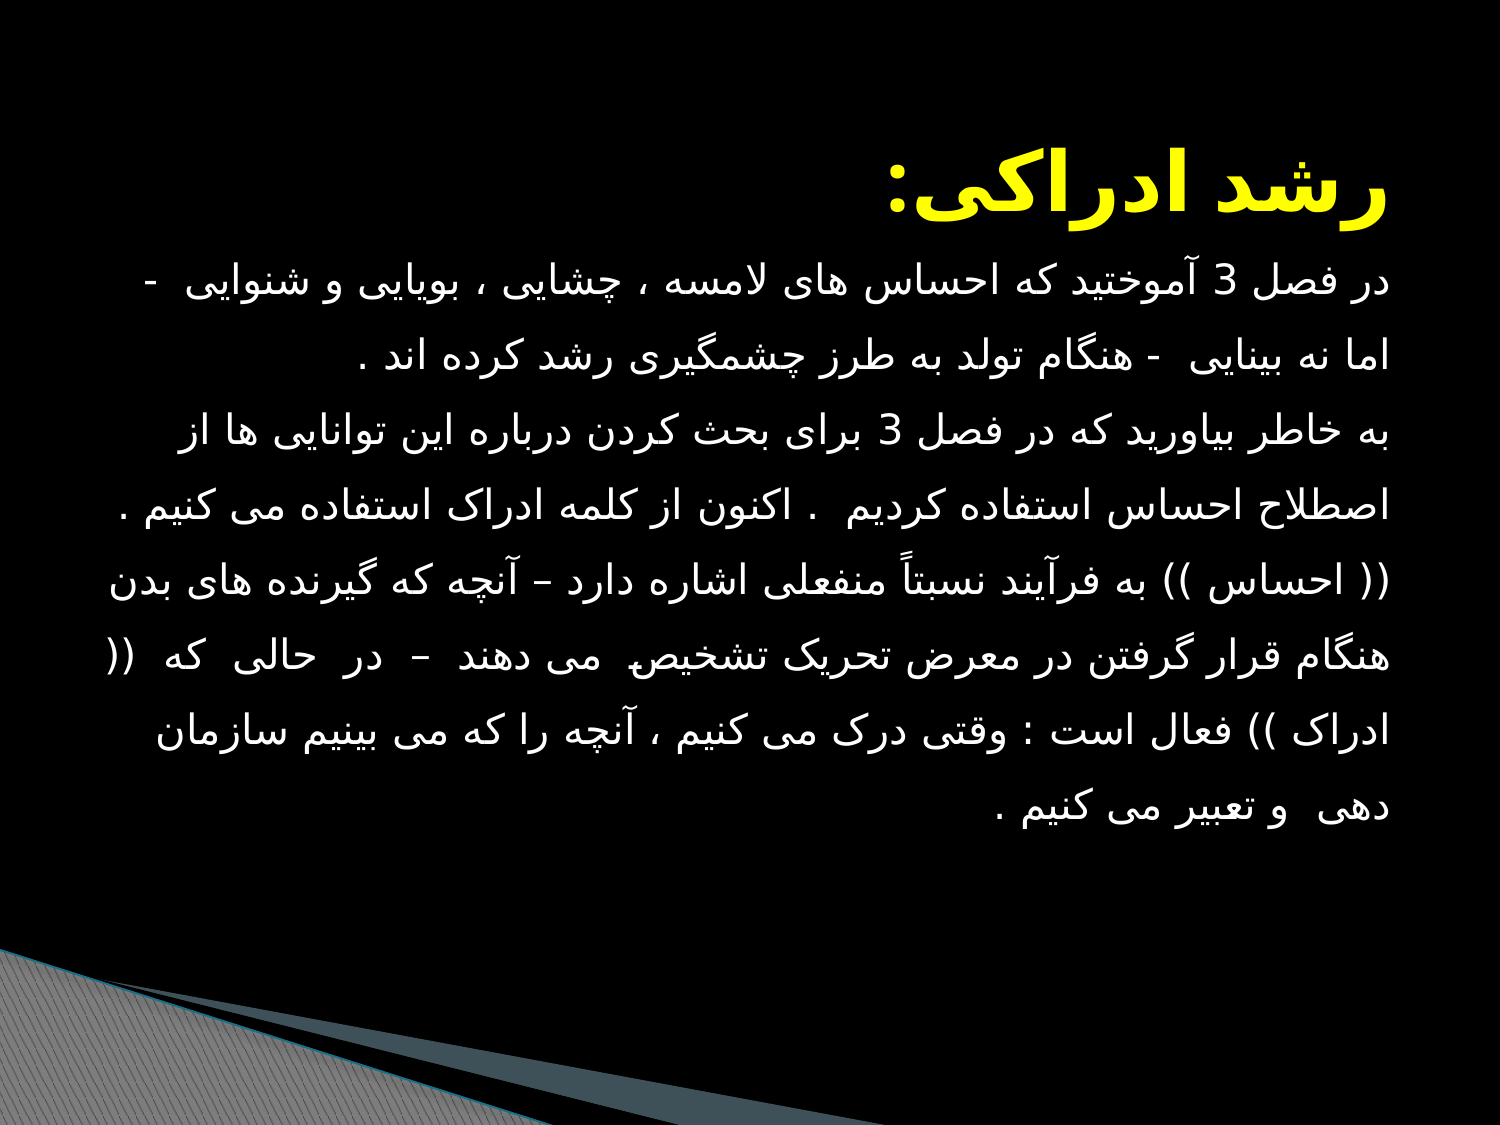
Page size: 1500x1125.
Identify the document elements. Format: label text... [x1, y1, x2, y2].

picture [0, 952, 543, 1125]
text_box رشد ادراکی: در فصل 3 آموختید که احساس های لامسه ، چشایی ، بویایی و شنوایی - اما نه بینایی - هنگام تولد به طرز چشمگیری رشد کرده اند . به خاطر بیاورید که در فصل 3 برای بحث کردن درباره این توانایی ها از اصطلاح احساس استفاده کردیم . اکنون از کلمه ادراک استفاده می کنیم . (( احساس )) به فرآیند نسبتاً منفعلی اشاره دارد – آنچه که گیرنده های بدن هنگام قرار گرفتن در معرض تحریک تشخیص می دهند – در حالی که (( ادراک )) فعال است : وقتی درک می کنیم ، آنچه را که می بینیم سازمان دهی و تعبیر می کنیم . [81, 70, 1407, 835]
